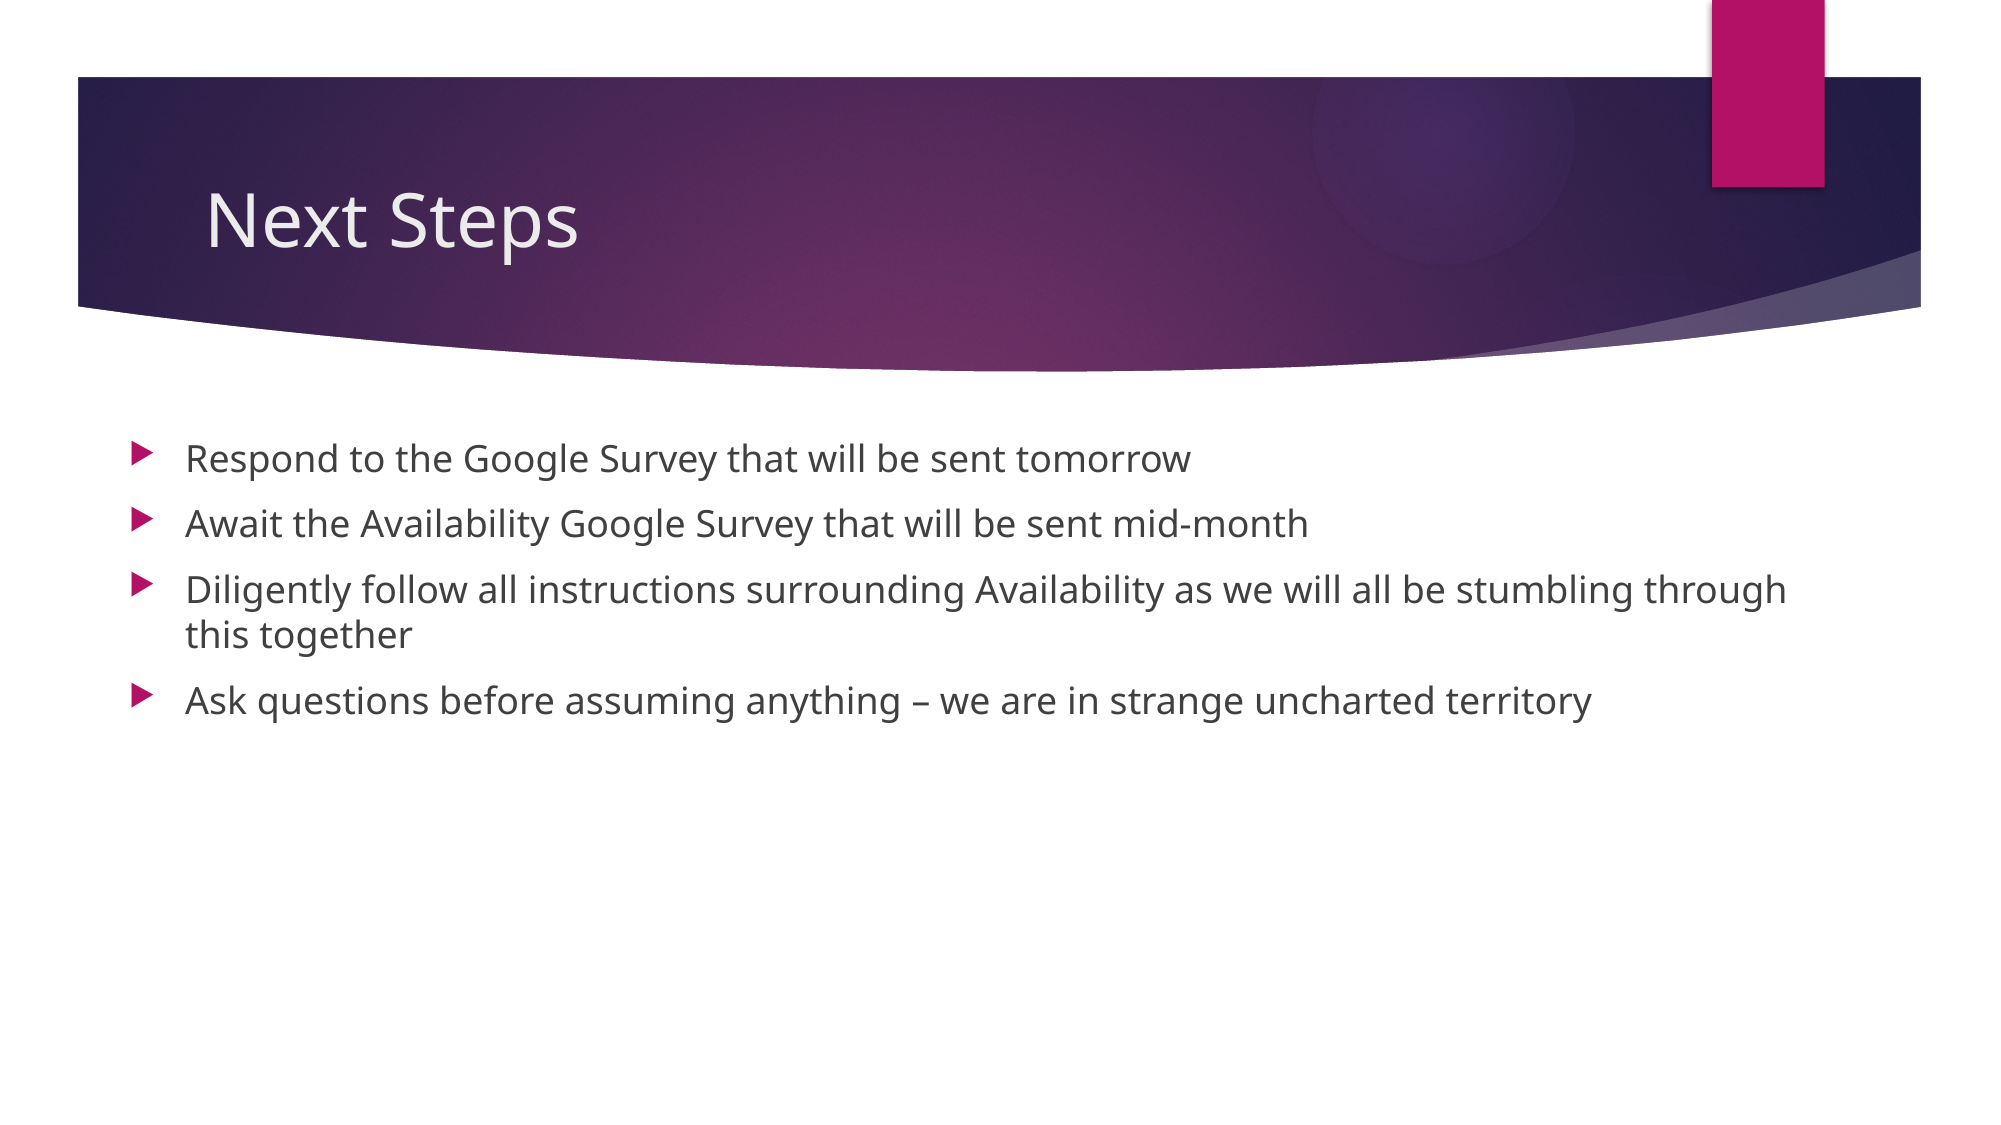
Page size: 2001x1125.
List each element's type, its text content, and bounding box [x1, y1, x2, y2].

title Next Steps [189, 159, 1679, 276]
list Respond to the Google Survey that will be sent tomorrow Await the Availability Google Survey that will be sent mid-month Diligently follow all instructions surrounding Availability as we will all be stumbling through this together Ask questions before assuming anything – we are in strange uncharted territory [113, 427, 1867, 988]
